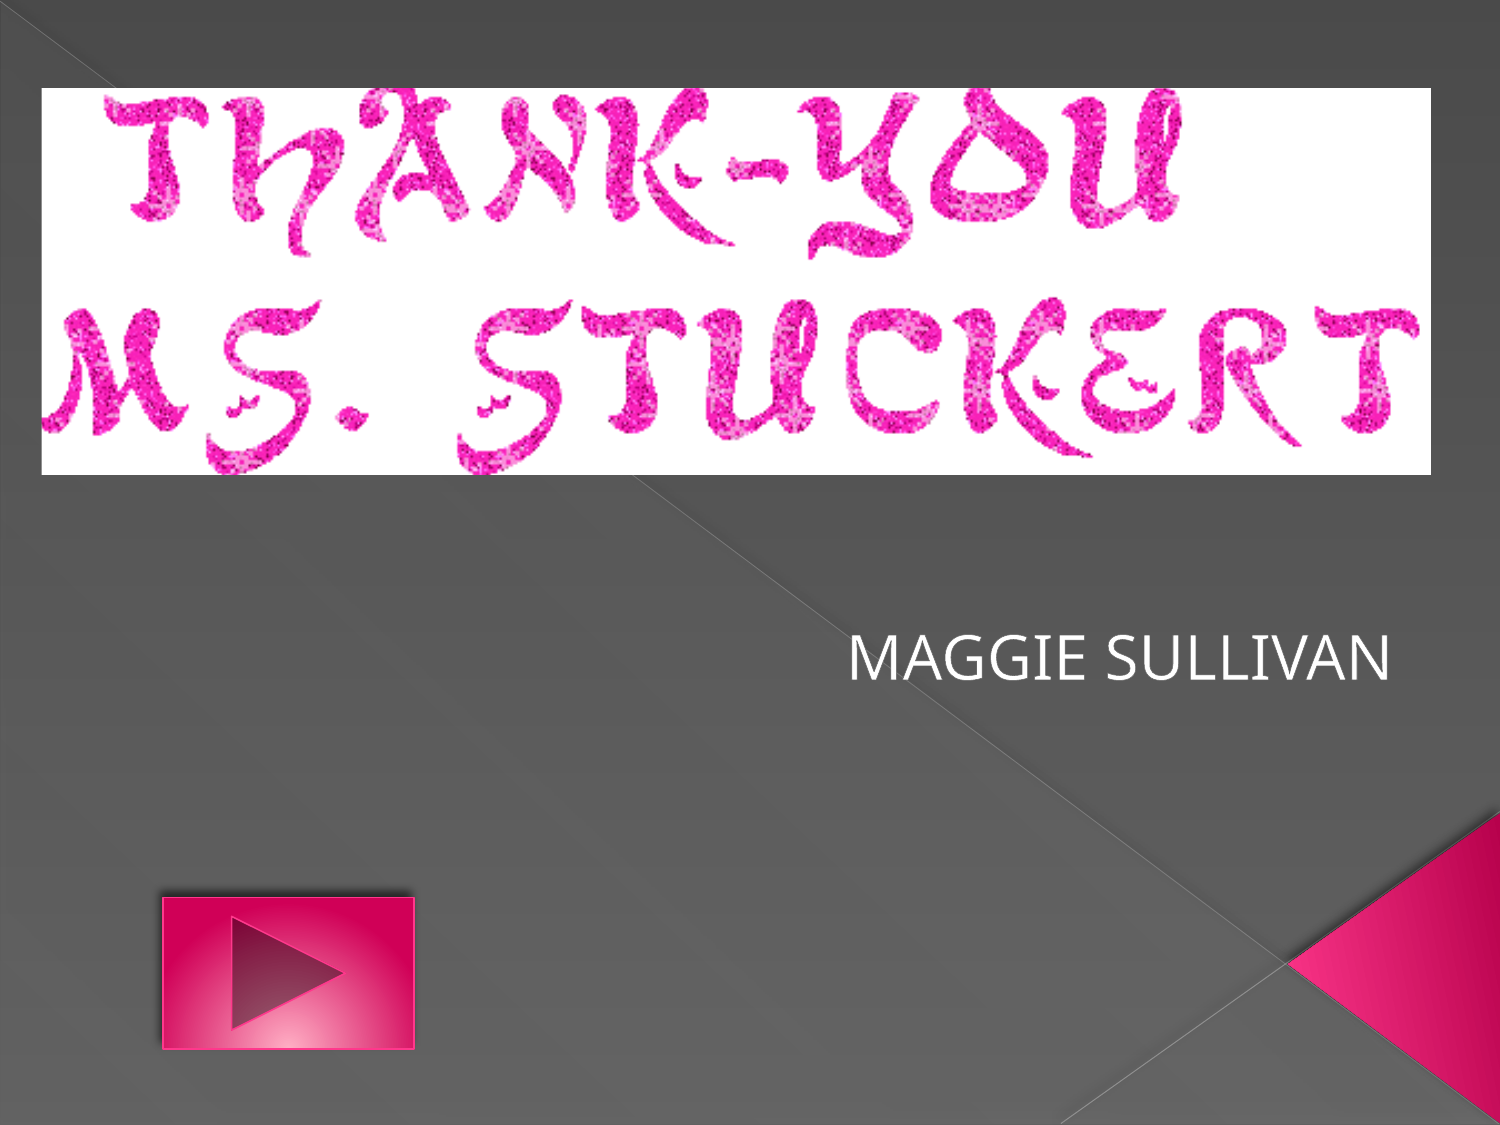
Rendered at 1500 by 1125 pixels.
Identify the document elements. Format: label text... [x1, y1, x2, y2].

subtitle MAGGIE SULLIVAN [108, 609, 1431, 898]
picture [41, 87, 1432, 475]
text_box [162, 897, 415, 1050]
